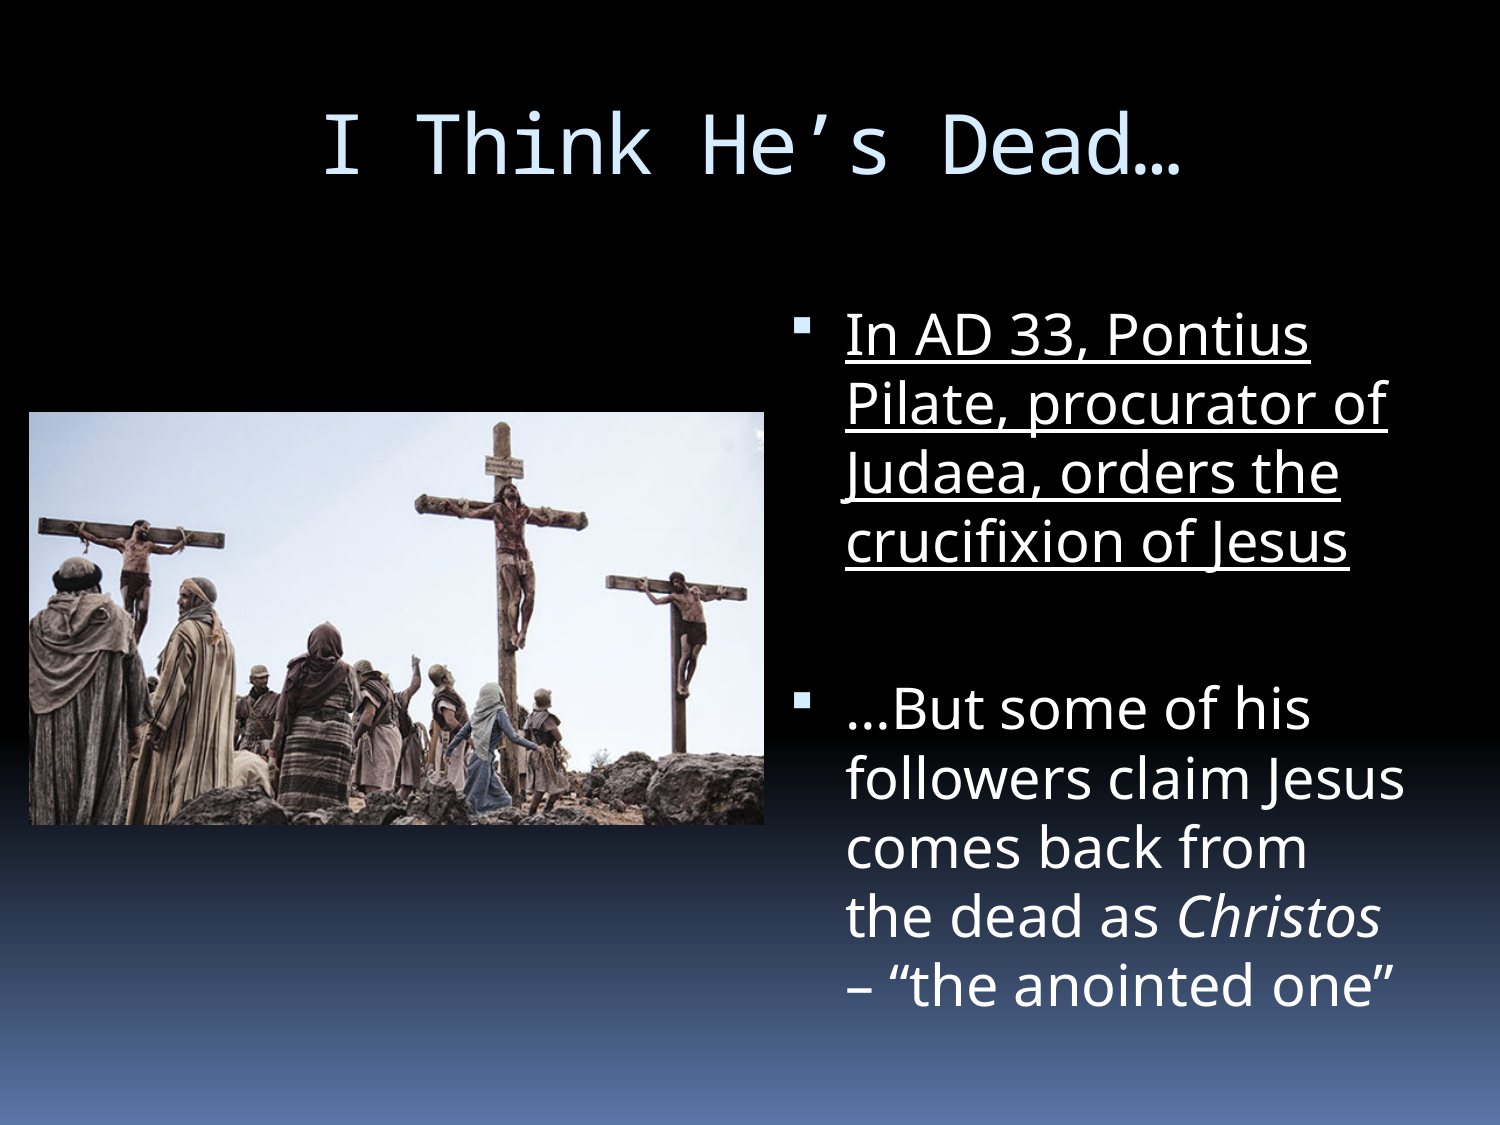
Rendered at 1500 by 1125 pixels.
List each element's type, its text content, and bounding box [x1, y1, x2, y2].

title I Think He’s Dead… [75, 83, 1425, 234]
list In AD 33, Pontius Pilate, procurator of Judaea, orders the crucifixion of Jesus …But some of his followers claim Jesus comes back from the dead as Christos – “the anointed one” [763, 290, 1427, 1033]
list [29, 412, 765, 826]
